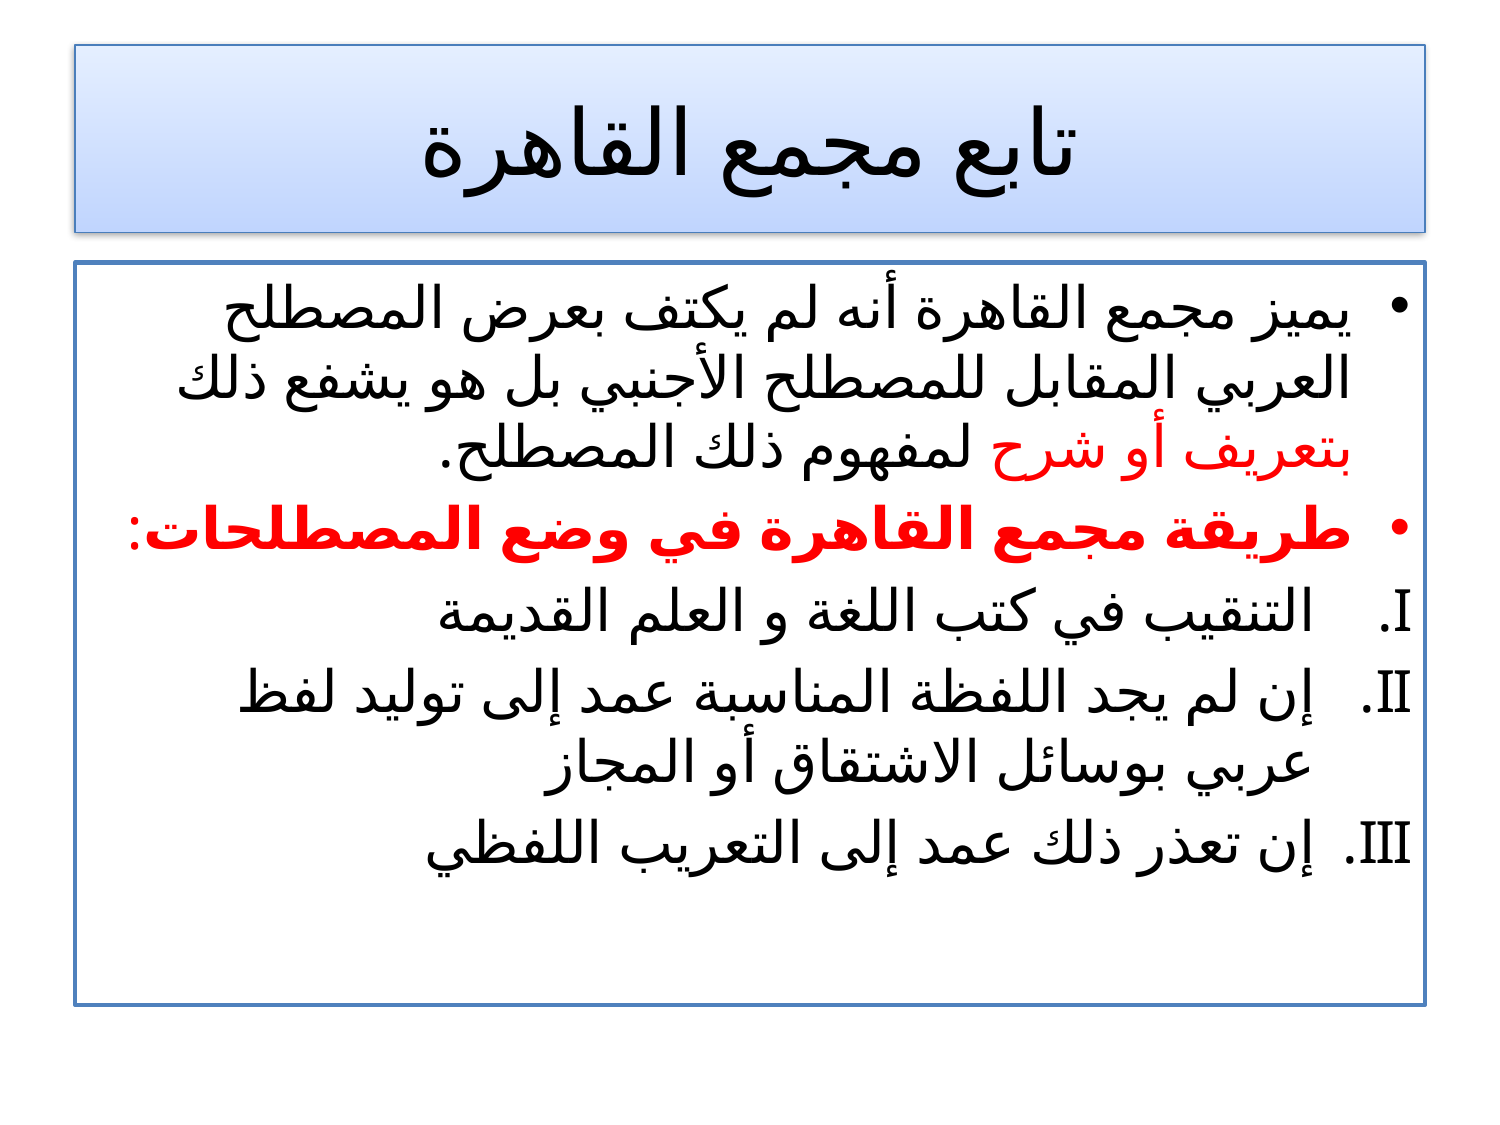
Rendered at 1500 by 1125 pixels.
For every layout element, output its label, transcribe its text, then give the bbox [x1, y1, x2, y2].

title تابع مجمع القاهرة [74, 44, 1426, 233]
list يميز مجمع القاهرة أنه لم يكتف بعرض المصطلح العربي المقابل للمصطلح الأجنبي بل هو يشفع ذلك بتعريف أو شرح لمفهوم ذلك المصطلح. طريقة مجمع القاهرة في وضع المصطلحات: التنقيب في كتب اللغة و العلم القديمة إن لم يجد اللفظة المناسبة عمد إلى توليد لفظ عربي بوسائل الاشتقاق أو المجاز إن تعذر ذلك عمد إلى التعريب اللفظي [73, 260, 1427, 1007]
